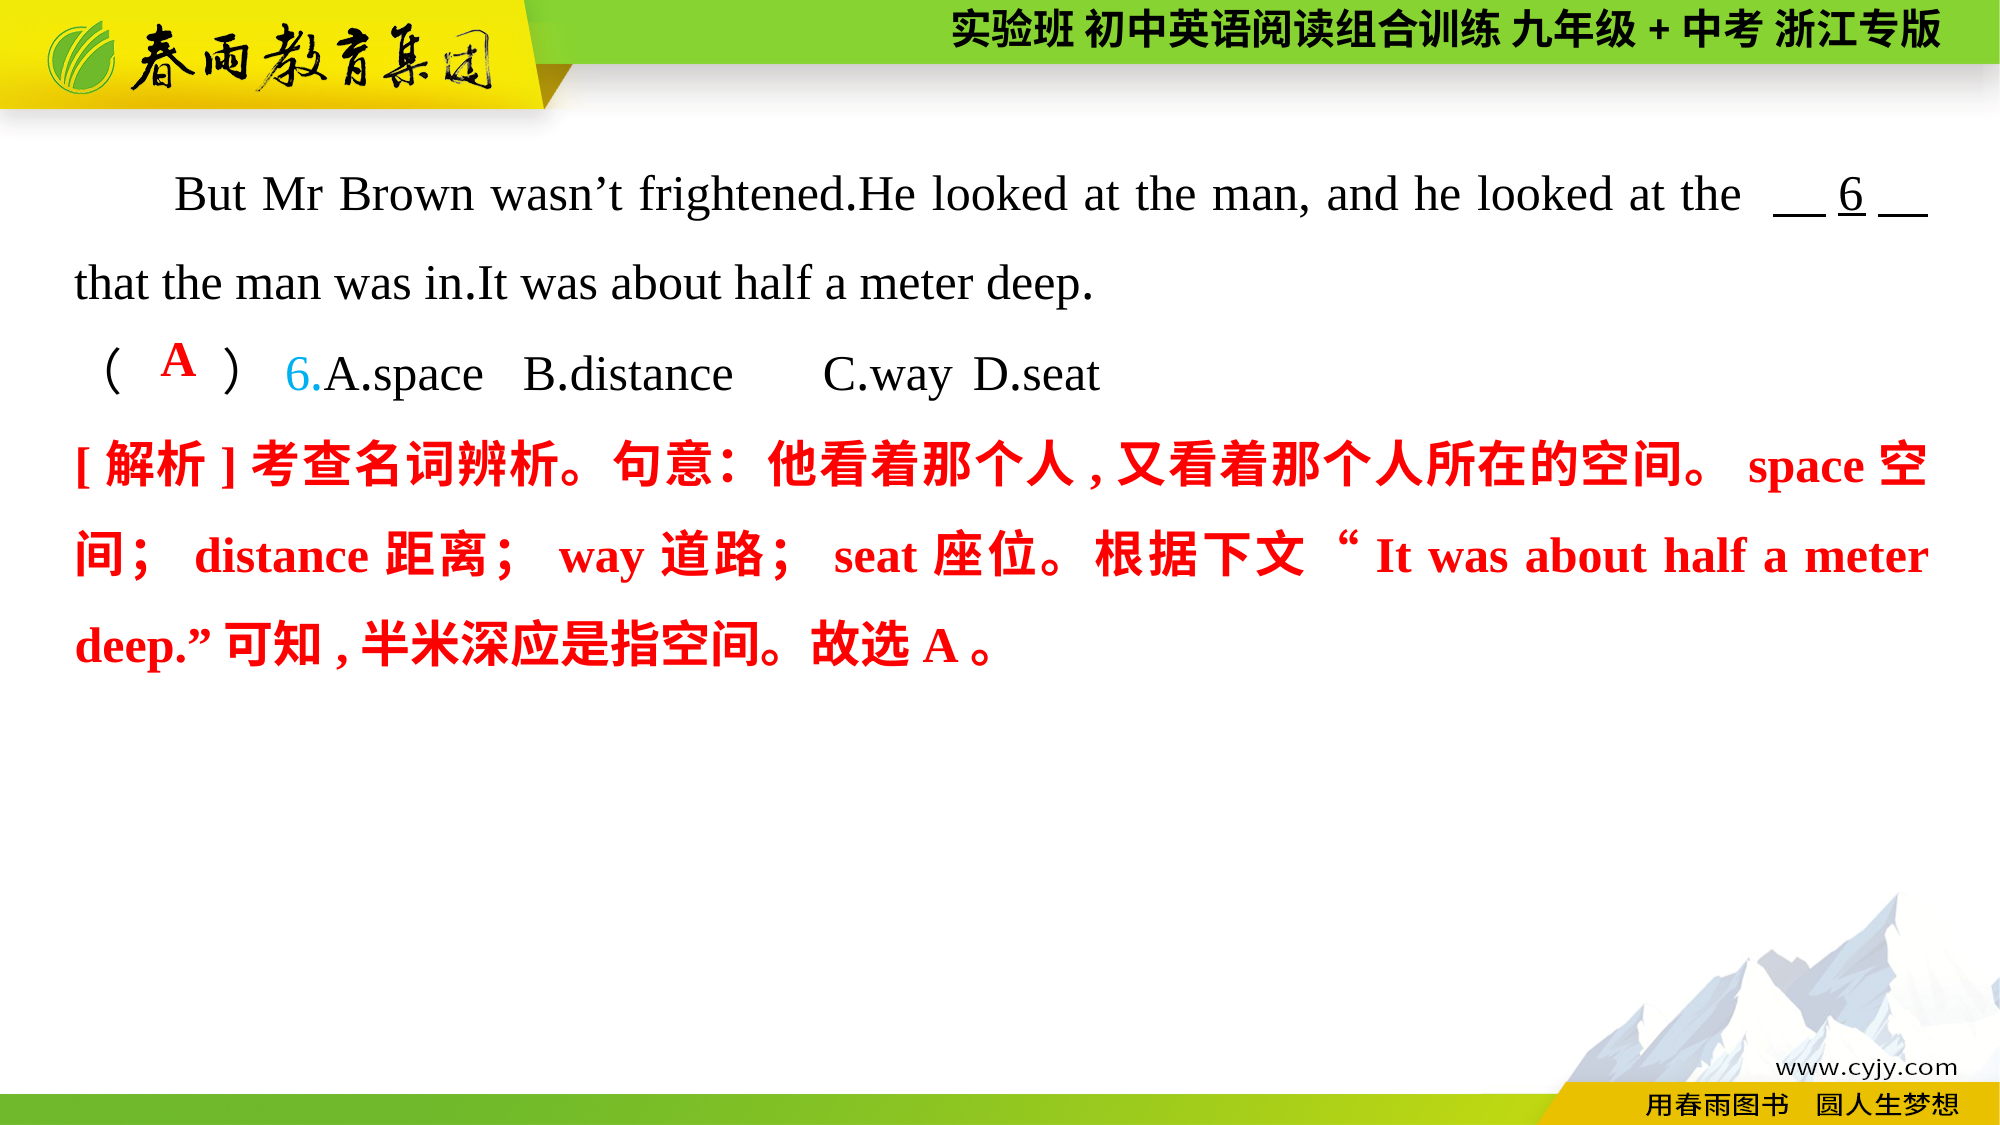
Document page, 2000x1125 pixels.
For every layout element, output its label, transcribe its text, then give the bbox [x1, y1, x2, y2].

text_box [解析]考查名词辨析。句意：他看着那个人,又看着那个人所在的空间。space空间；distance距离；way道路；seat座位。根据下文“It was about half a meter deep.”可知,半米深应是指空间。故选A。 [59, 394, 1944, 680]
picture [0, 0, 2000, 1125]
text_box A [145, 319, 212, 395]
list But Mr Brown wasn’t frightened.He looked at the man, and he looked at the 6 that the man was in.It was about half a meter deep. [59, 122, 1944, 308]
text_box （ ）6.A.space B.distance C.way D.seat [57, 302, 1943, 408]
